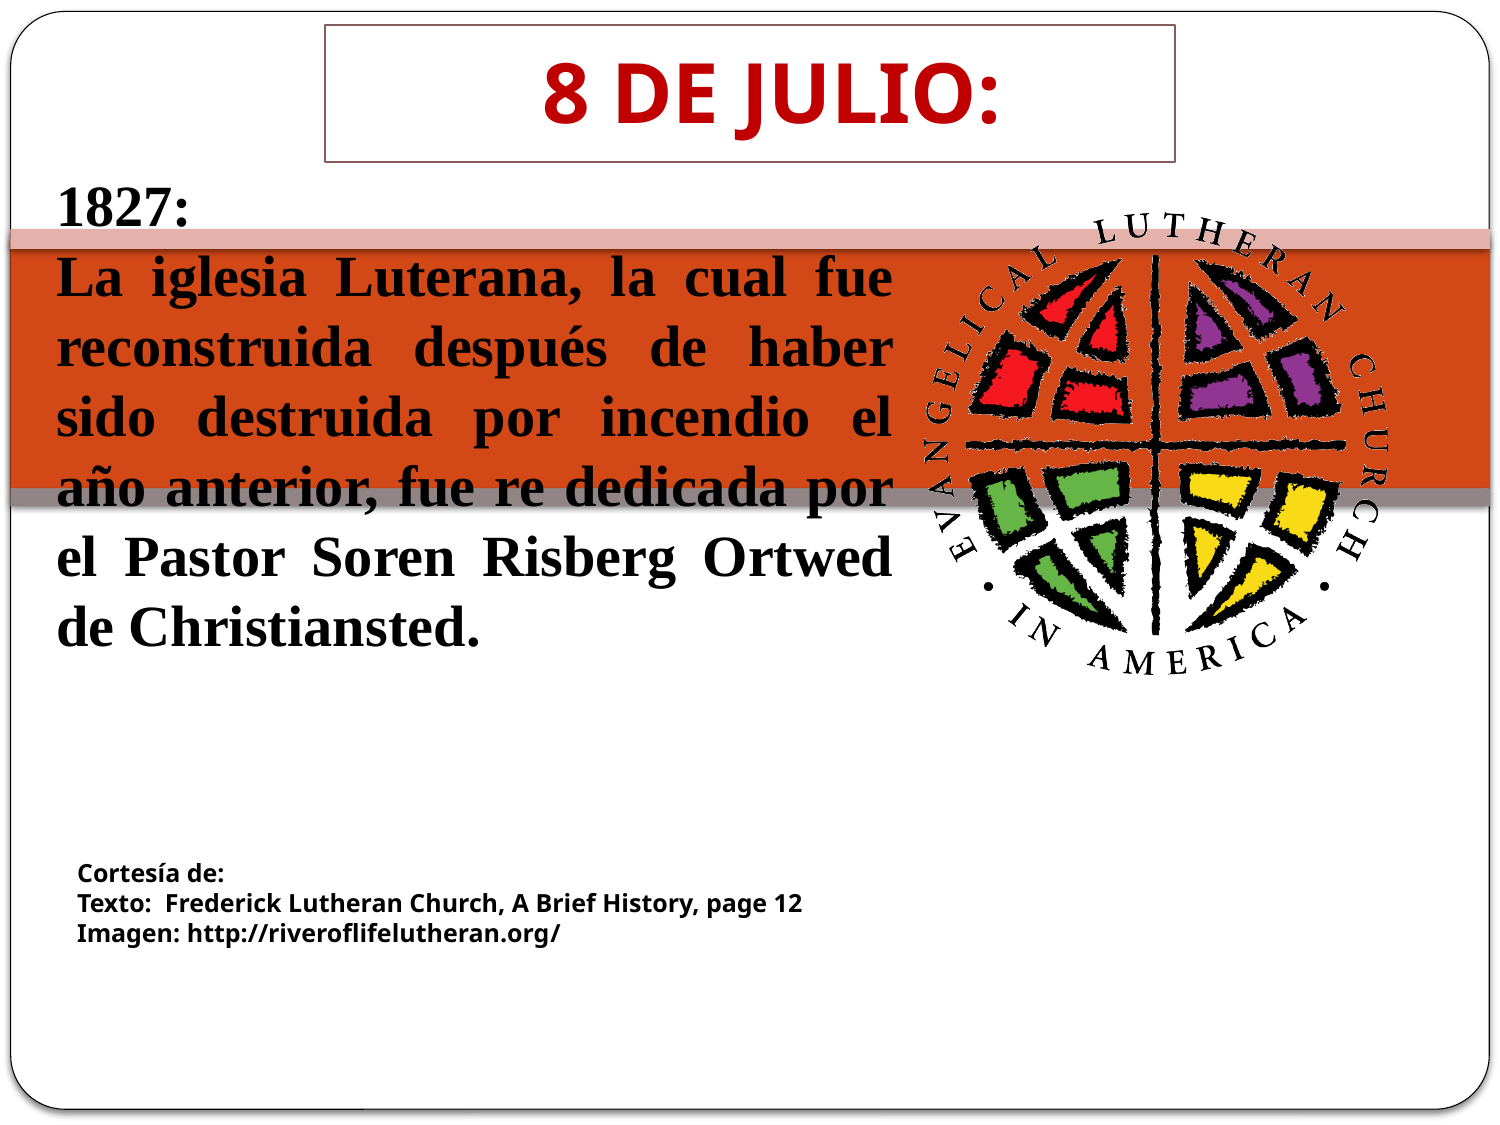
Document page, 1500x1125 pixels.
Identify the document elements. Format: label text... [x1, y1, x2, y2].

picture [924, 212, 1388, 676]
title 8 DE JULIO: [364, 24, 1176, 163]
text_box Cortesía de: Texto: Frederick Lutheran Church, A Brief History, page 12 Imagen: http://riveroflifelutheran.org/ [62, 849, 1325, 955]
text_box [11, 0, 364, 178]
text_box [364, 0, 417, 159]
text_box 1827: La iglesia Luterana, la cual fue reconstruida después de haber sido destruida por incendio el año anterior, fue re dedicada por el Pastor Soren Risberg Ortwed de Christiansted. [50, 162, 900, 775]
